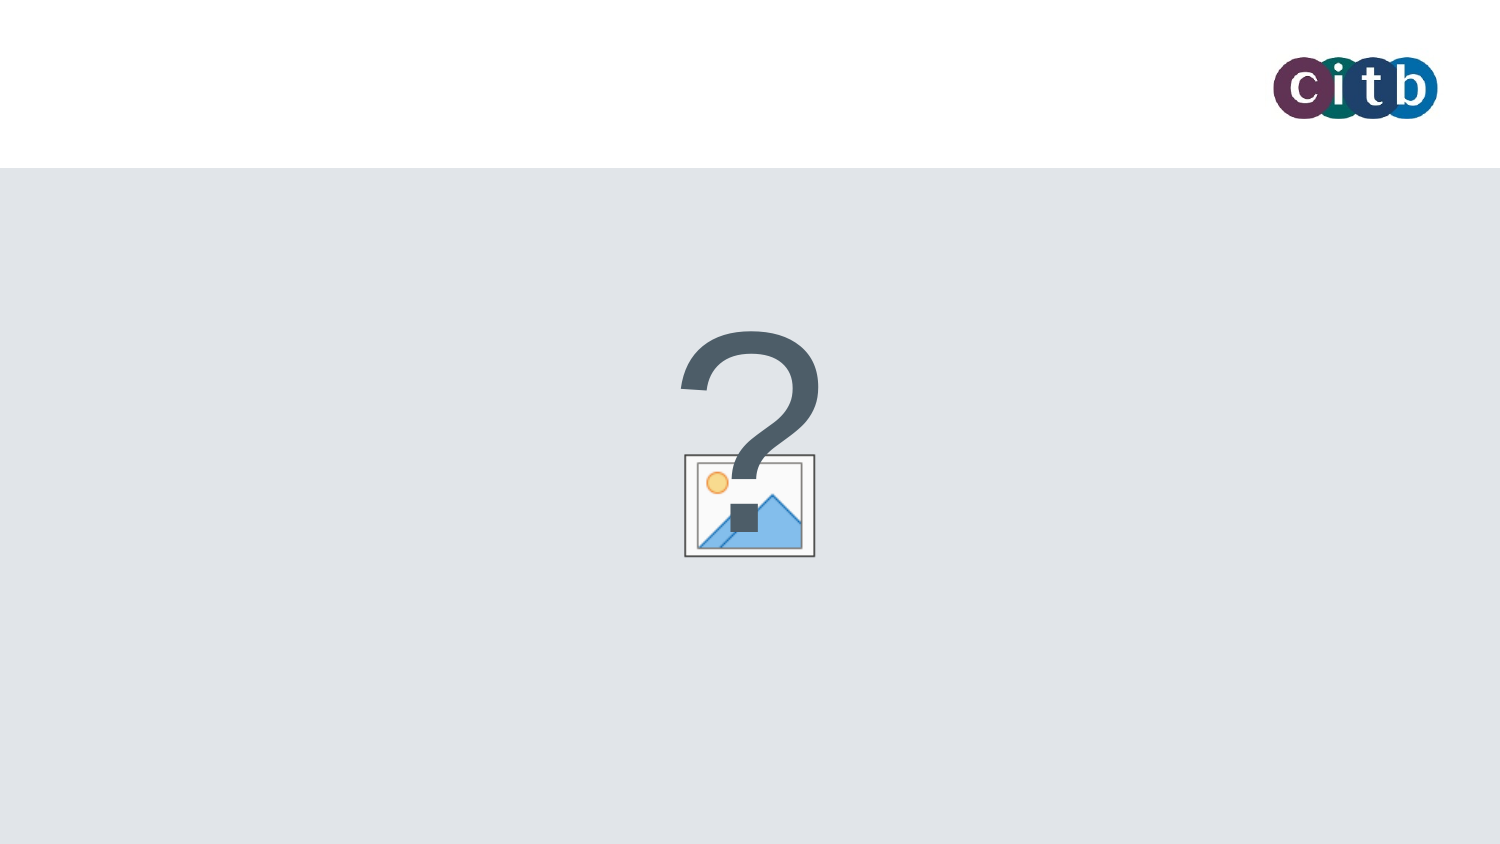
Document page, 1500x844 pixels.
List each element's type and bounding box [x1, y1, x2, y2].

picture [0, 168, 1500, 844]
picture [1265, 48, 1447, 119]
